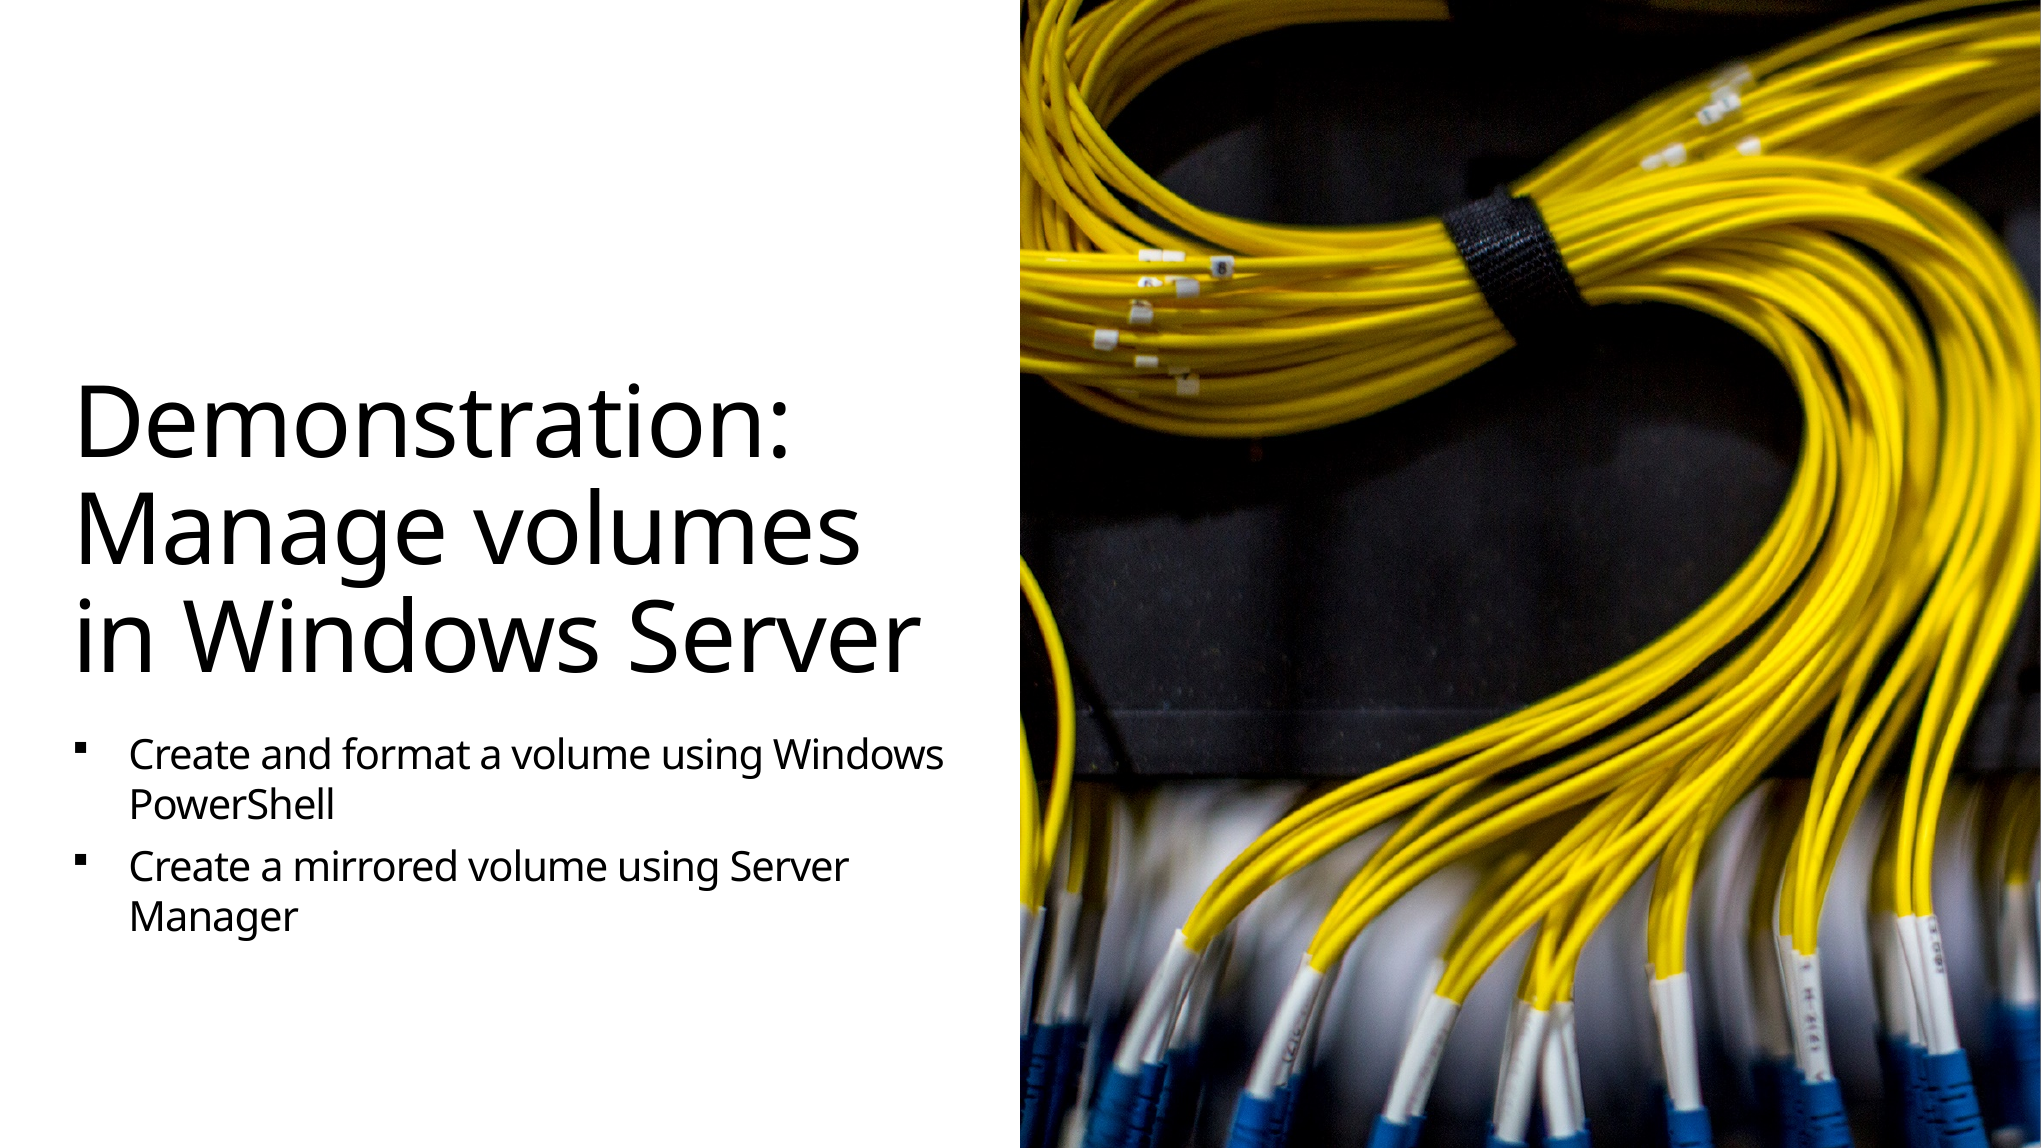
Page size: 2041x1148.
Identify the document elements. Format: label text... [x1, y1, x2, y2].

title Demonstration: Manage volumes in Windows Server [71, 424, 981, 725]
subtitle Create and format a volume using Windows PowerShell Create a mirrored volume using Server Manager [71, 727, 981, 1005]
picture [1020, 0, 2041, 1148]
